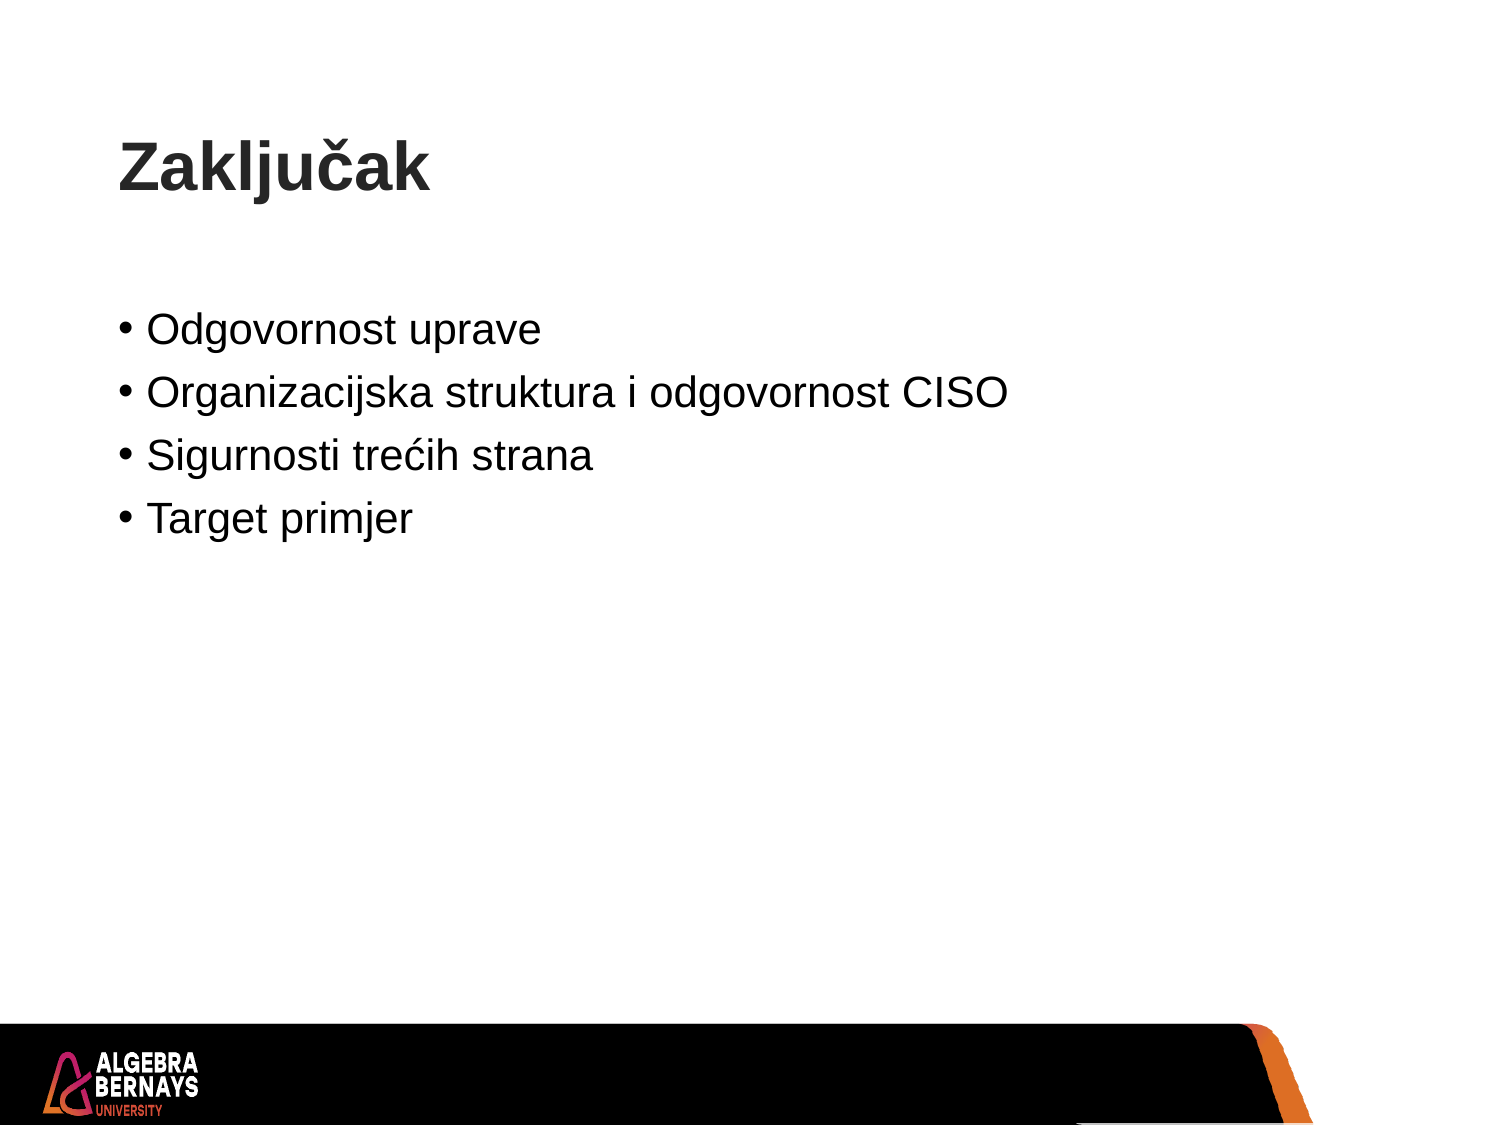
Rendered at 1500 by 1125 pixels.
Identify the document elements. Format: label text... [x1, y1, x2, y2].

list Odgovornost uprave Organizacijska struktura i odgovornost CISO Sigurnosti trećih strana Target primjer [103, 299, 1397, 1014]
picture [0, 1023, 1468, 1125]
title Zaključak [103, 59, 1397, 278]
